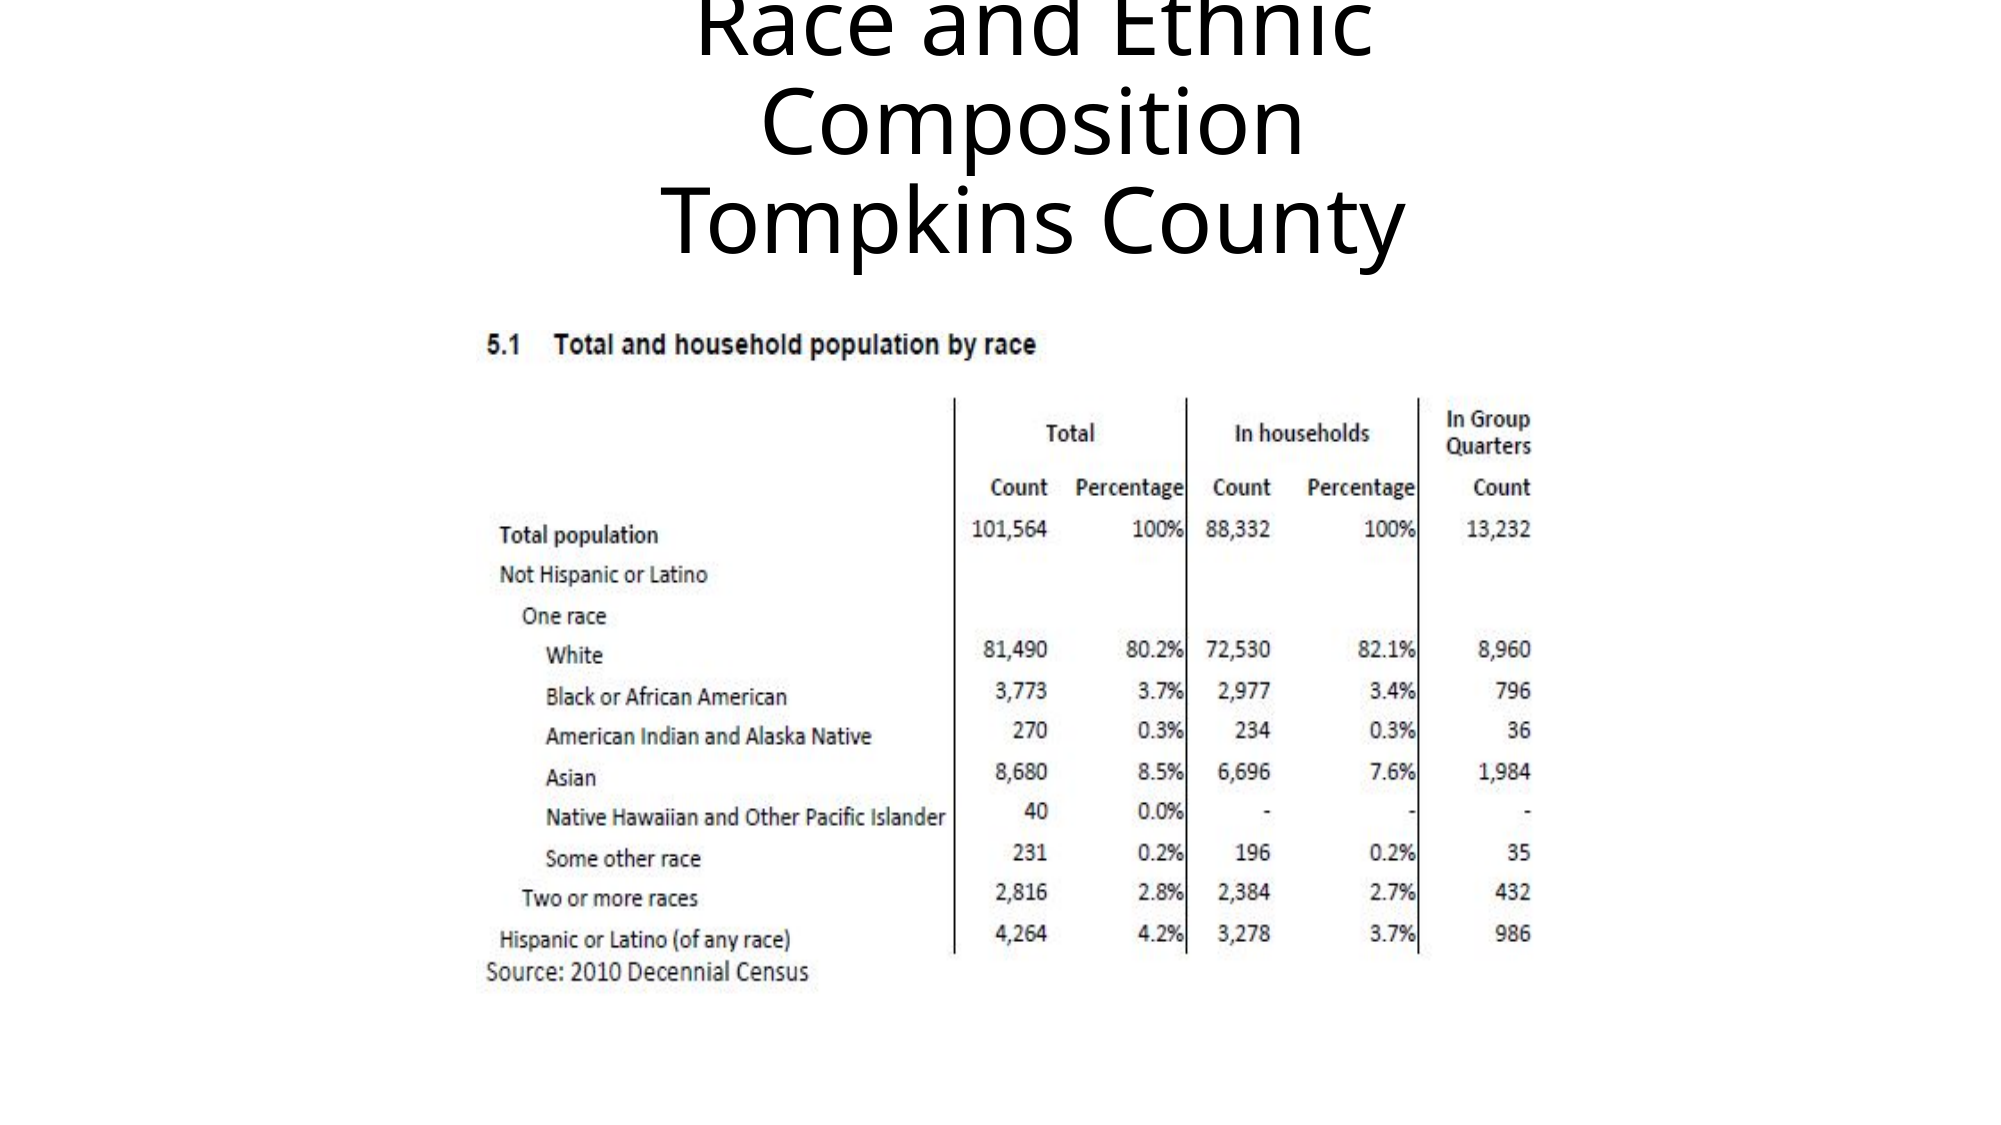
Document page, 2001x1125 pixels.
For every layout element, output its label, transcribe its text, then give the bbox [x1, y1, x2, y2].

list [476, 330, 1557, 998]
title Race and Ethnic Composition Tompkins County [476, 16, 1592, 234]
